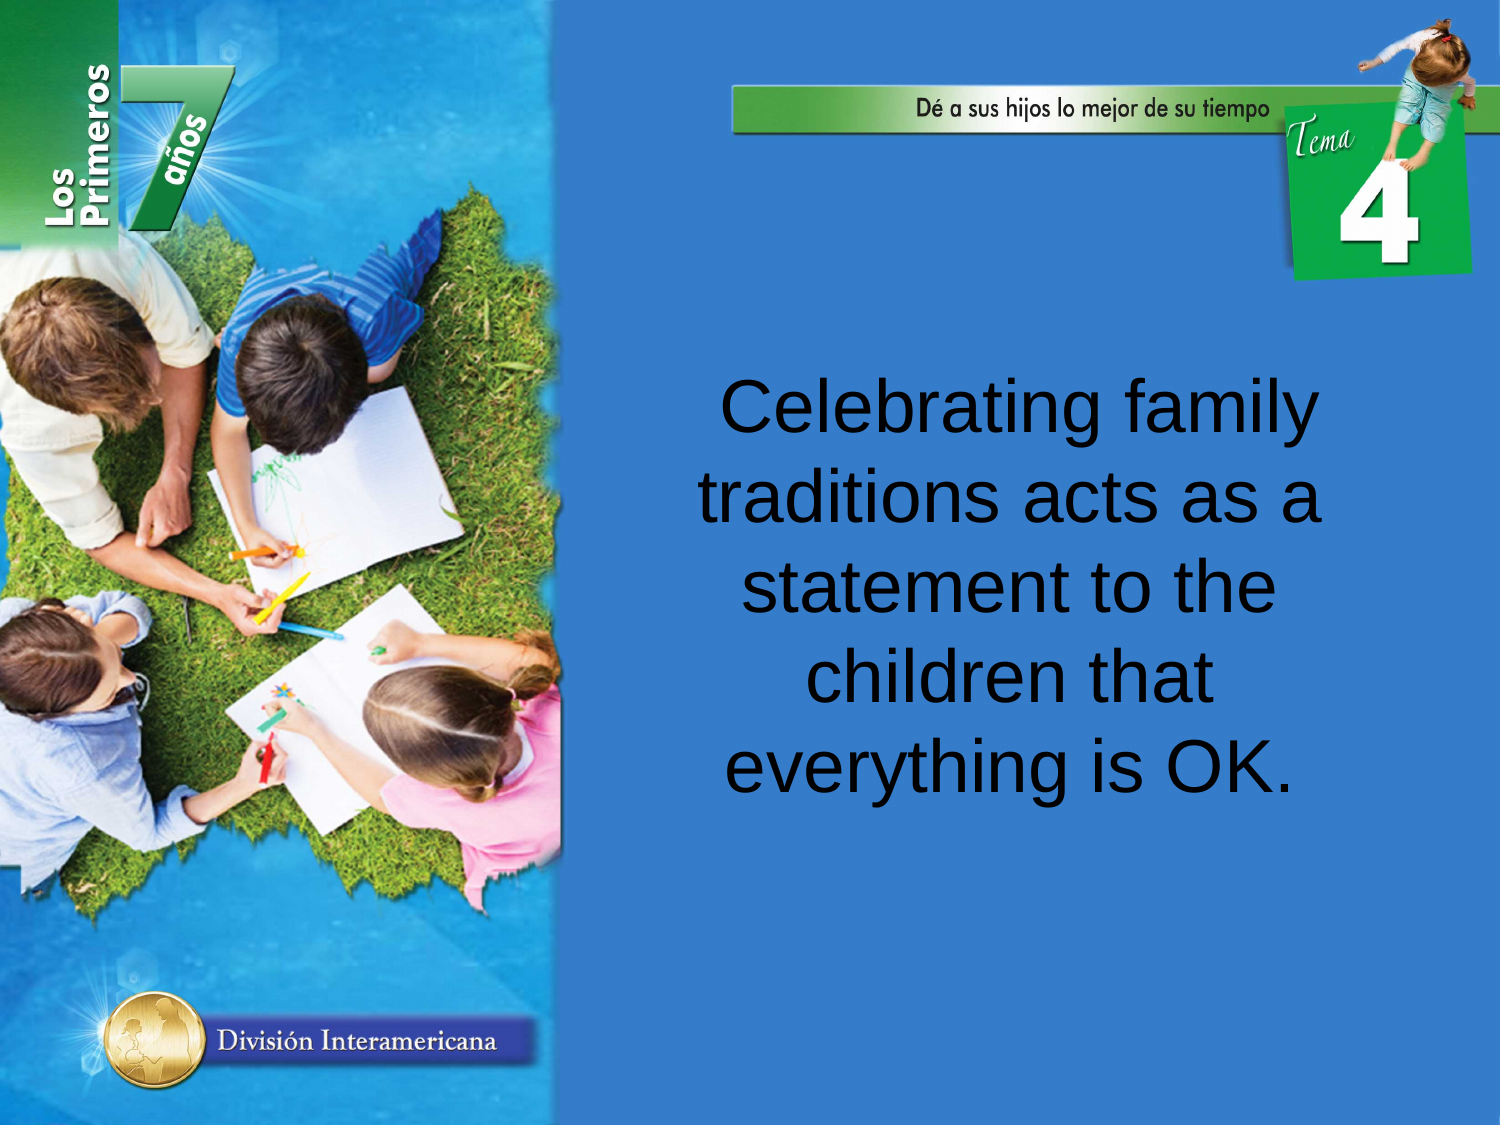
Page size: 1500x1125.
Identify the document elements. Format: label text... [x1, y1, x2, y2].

picture [0, 0, 1500, 1125]
text_box Celebrating family traditions acts as a statement to the children that everything is OK. [667, 349, 1353, 815]
